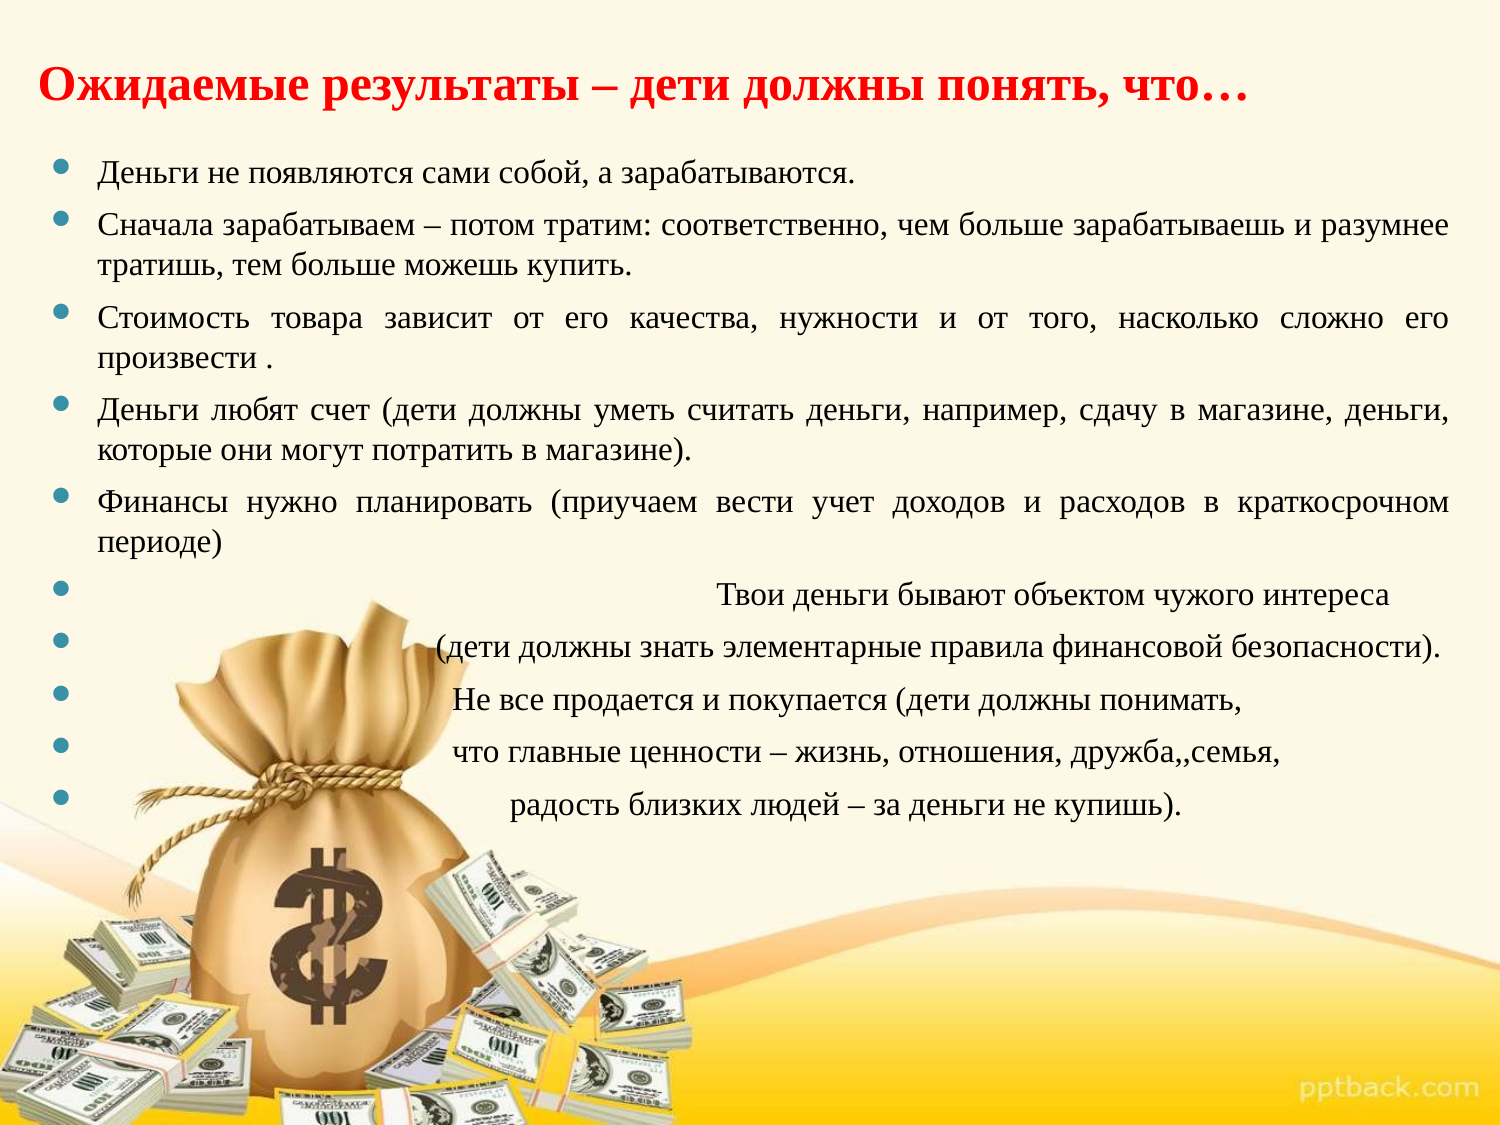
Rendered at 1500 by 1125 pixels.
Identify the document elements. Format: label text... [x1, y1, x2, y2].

list Деньги не появляются сами собой, а зарабатываются. Сначала зарабатываем – потом тратим: соответственно, чем больше зарабатываешь и разумнее тратишь, тем больше можешь купить. Стоимость товара зависит от его качества, нужности и от того, насколько сложно его произвести . Деньги любят счет (дети должны уметь считать деньги, например, сдачу в магазине, деньги, которые они могут потратить в магазине). Финансы нужно планировать (приучаем вести учет доходов и расходов в краткосрочном периоде) Твои деньги бывают объектом чужого интереса (дети должны знать элементарные правила финансовой безопасности). Не все продается и покупается (дети должны понимать, что главные ценности – жизнь, отношения, дружба,,семья, радость близких людей – за деньги не купишь). [37, 149, 1452, 943]
picture [0, 0, 1500, 1125]
title Ожидаемые результаты – дети должны понять, что… [37, 50, 1409, 149]
